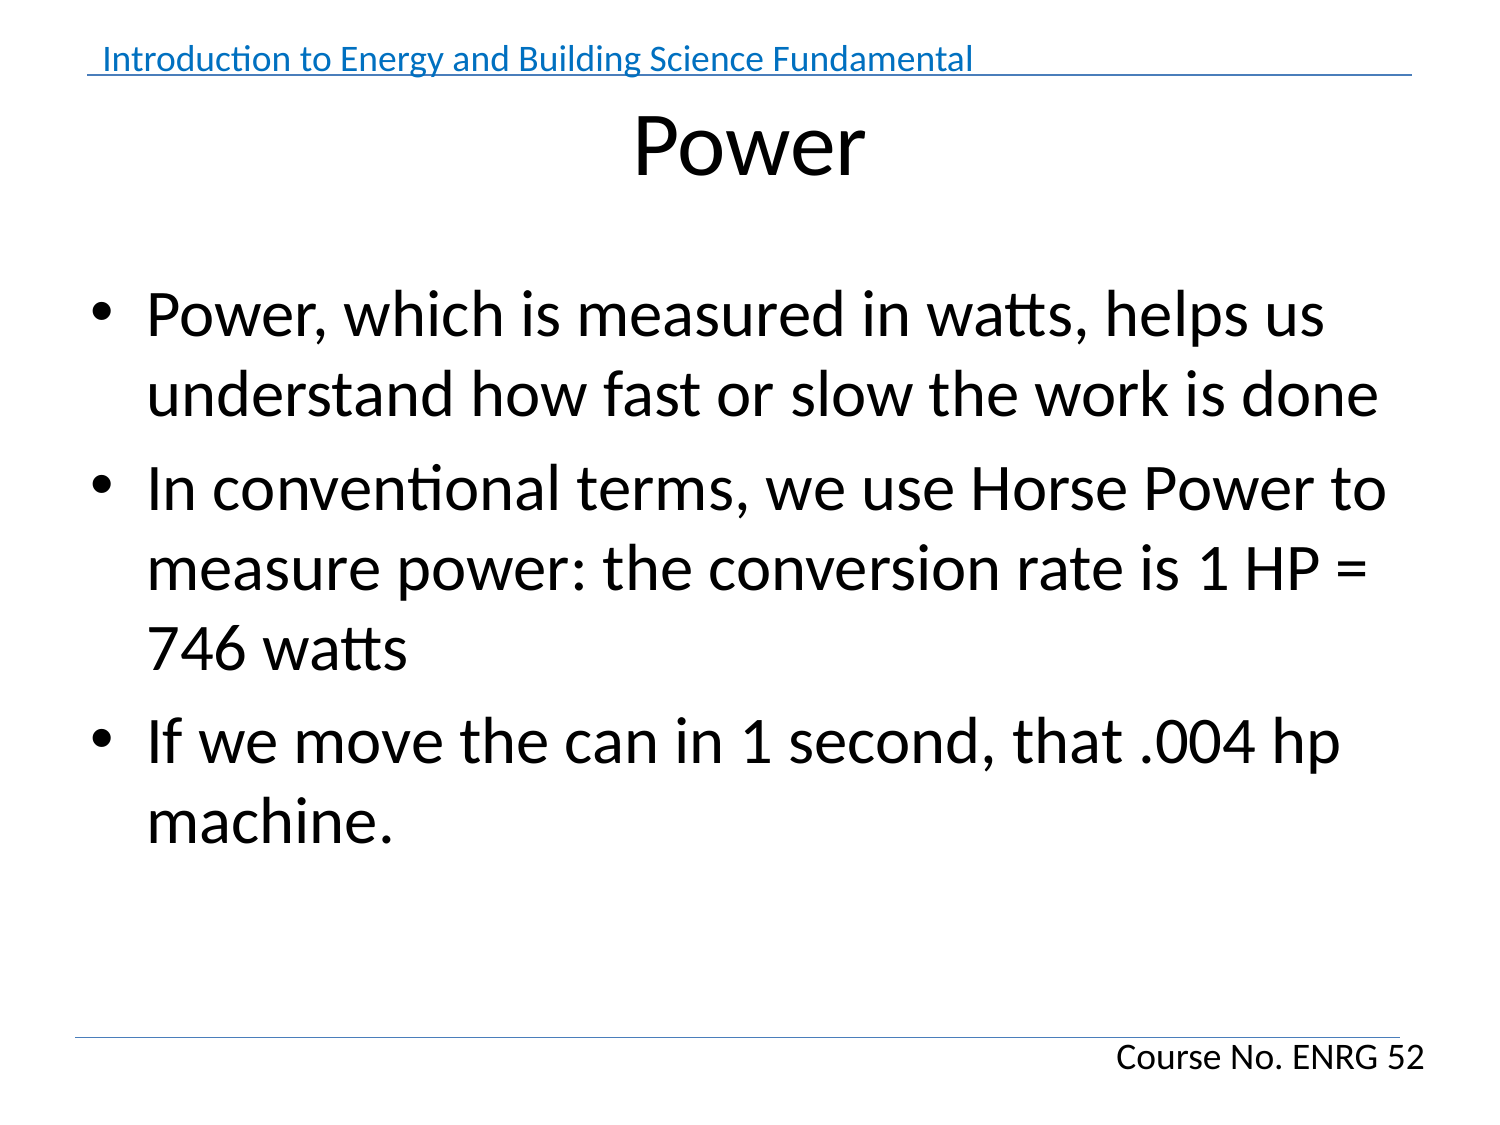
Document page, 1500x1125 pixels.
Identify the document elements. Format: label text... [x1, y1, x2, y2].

list Power, which is measured in watts, helps us understand how fast or slow the work is done In conventional terms, we use Horse Power to measure power: the conversion rate is 1 HP = 746 watts If we move the can in 1 second, that .004 hp machine. [75, 262, 1425, 1005]
title Power [75, 45, 1425, 233]
